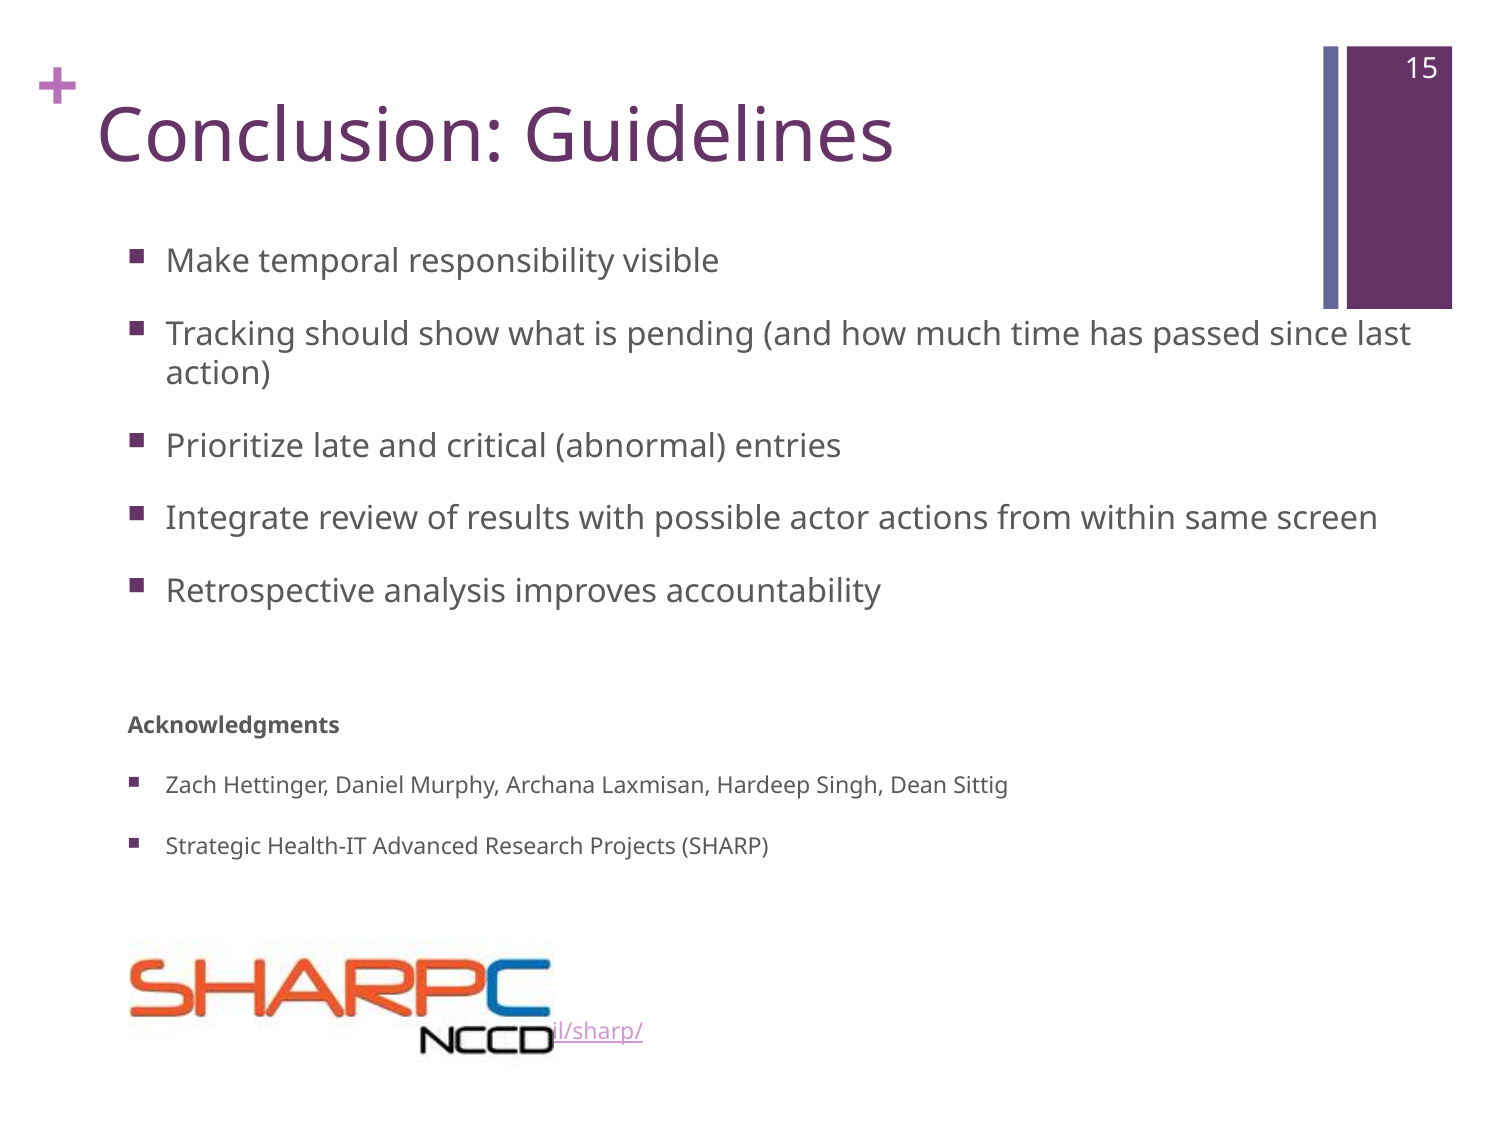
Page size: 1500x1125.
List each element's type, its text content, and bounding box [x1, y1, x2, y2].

title Conclusion: Guidelines [81, 79, 1322, 263]
picture [129, 939, 554, 1083]
slide_number 14 [1362, 39, 1454, 100]
list Make temporal responsibility visible Tracking should show what is pending (and how much time has passed since last action) Prioritize late and critical (abnormal) entries Integrate review of results with possible actor actions from within same screen Retrospective analysis improves accountability Acknowledgments Zach Hettinger, Daniel Murphy, Archana Laxmisan, Hardeep Singh, Dean Sittig Strategic Health-IT Advanced Research Projects (SHARP) Contact: sureyya@cs.umd.edu Website: http://www.cs.umd.edu/hcil/sharp/ [112, 232, 1440, 1064]
